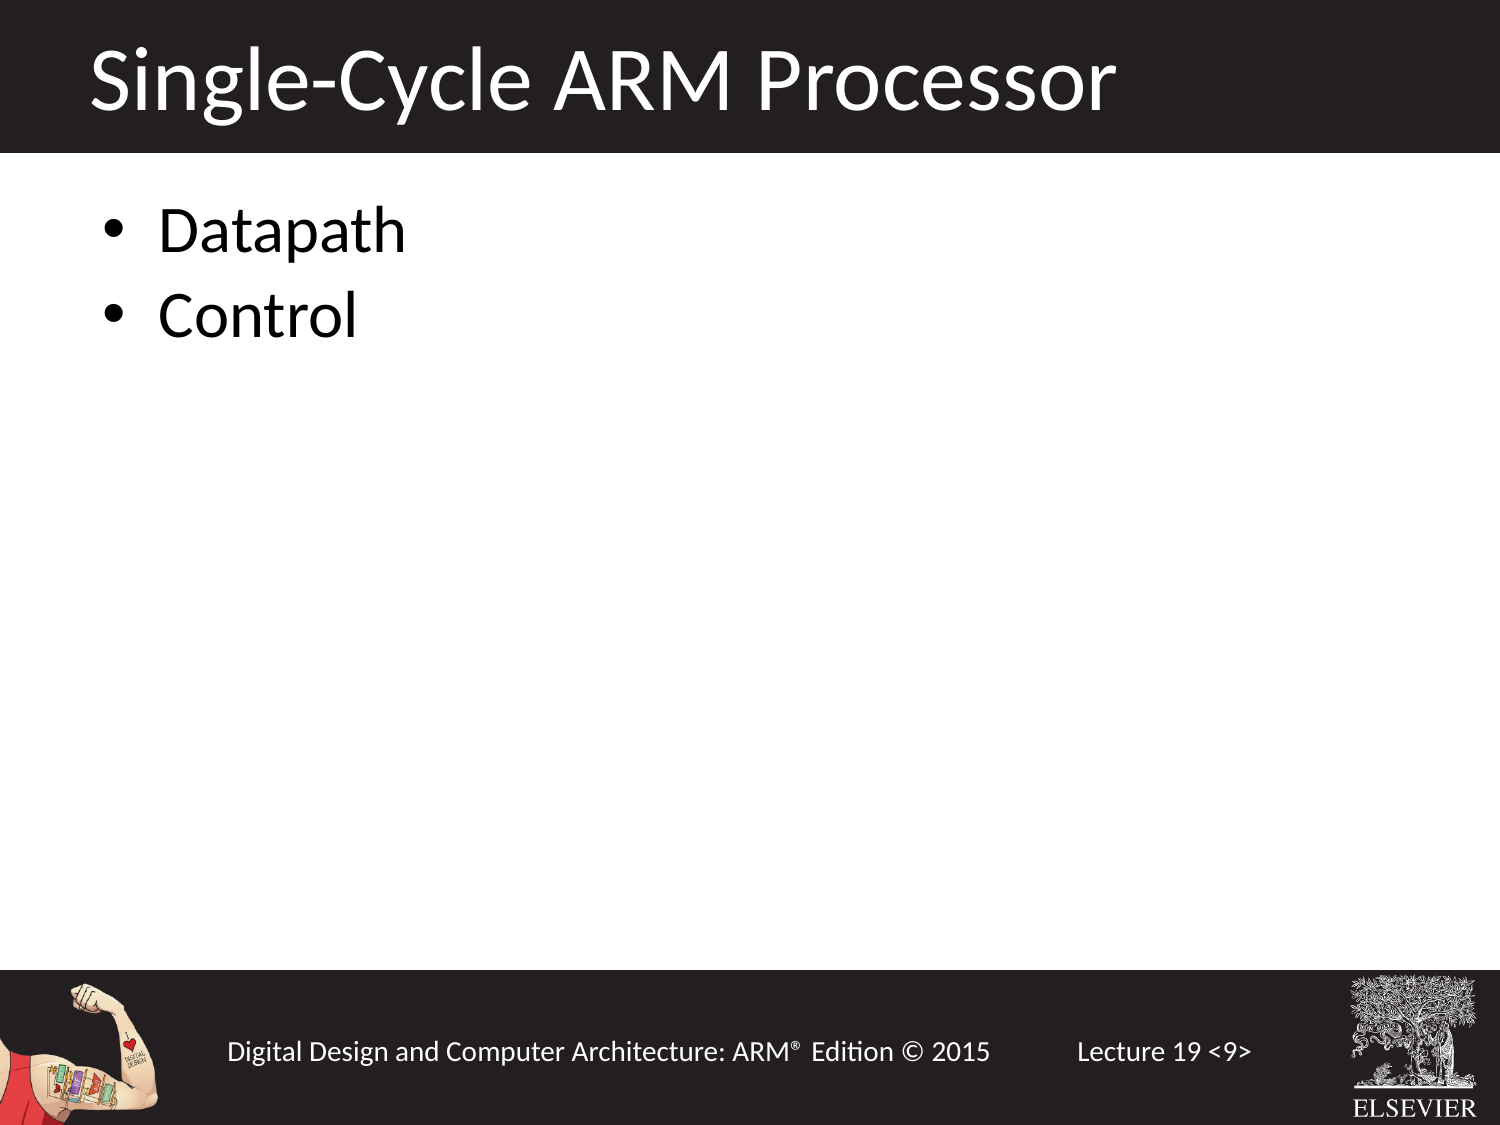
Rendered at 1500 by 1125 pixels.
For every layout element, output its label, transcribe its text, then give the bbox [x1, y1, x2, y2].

picture [1350, 974, 1477, 1117]
list Datapath Control [87, 187, 1350, 1000]
picture [0, 979, 163, 1125]
text_box Single-Cycle ARM Processor [75, 11, 1375, 136]
